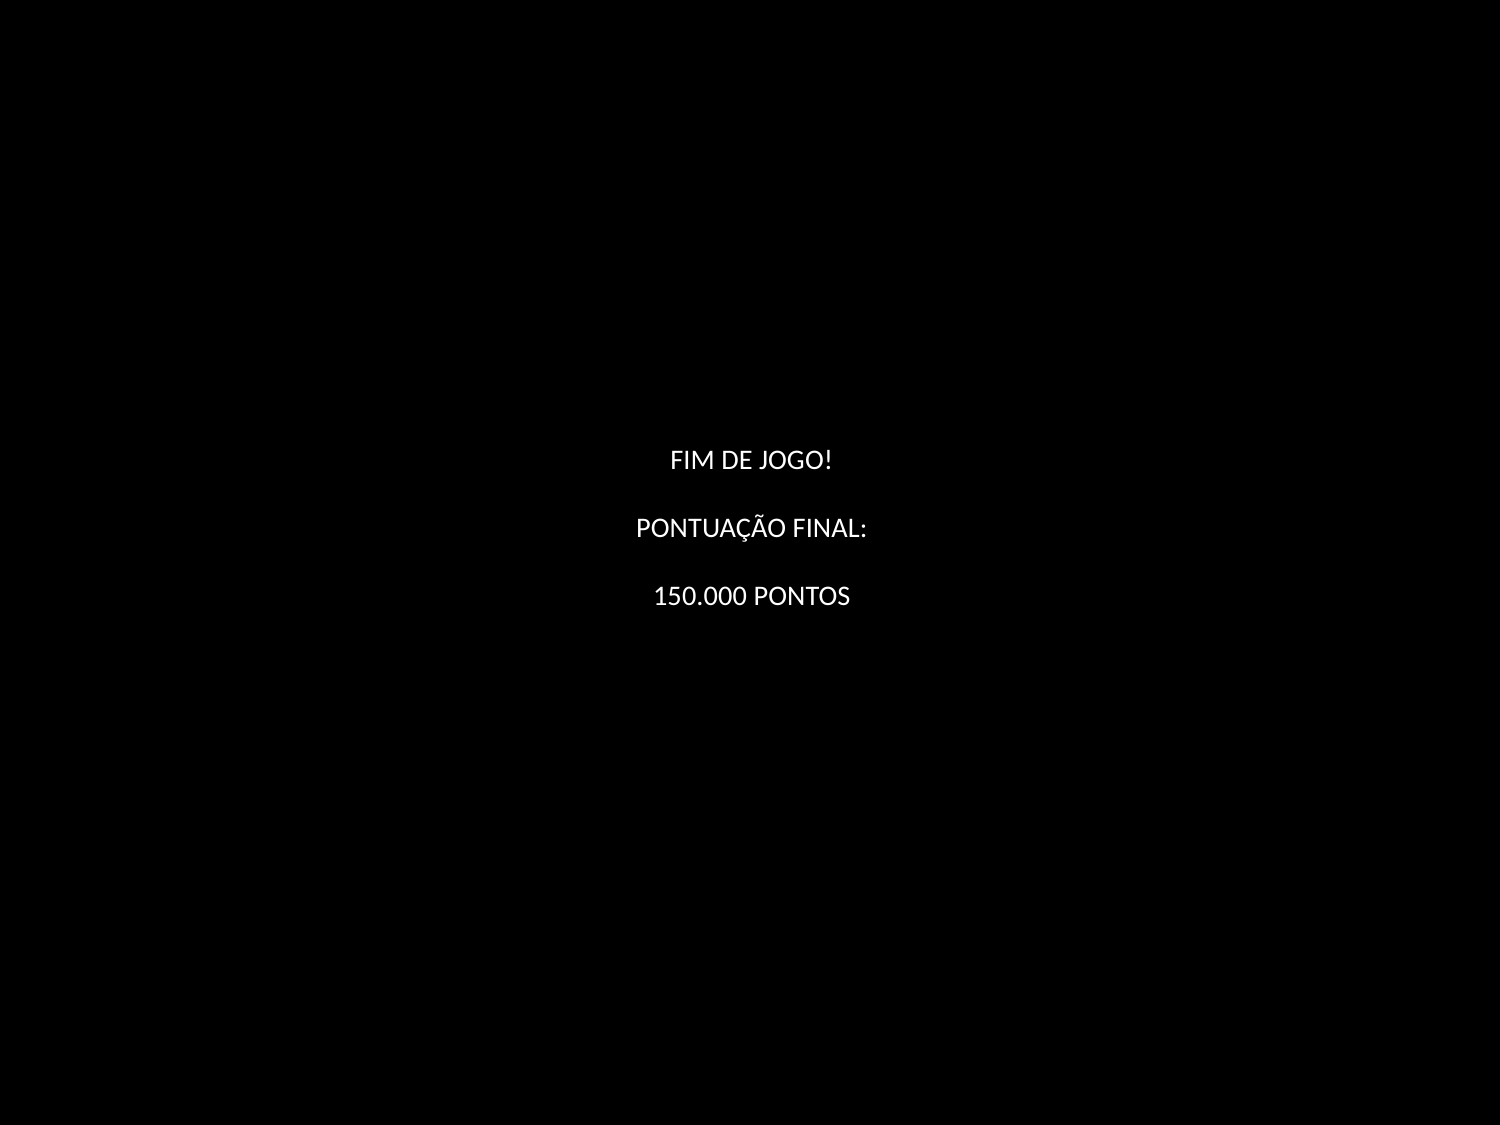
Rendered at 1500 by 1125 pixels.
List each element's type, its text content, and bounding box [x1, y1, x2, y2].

title FIM DE JOGO! PONTUAÇÃO FINAL: 150.000 PONTOS [76, 432, 1428, 621]
